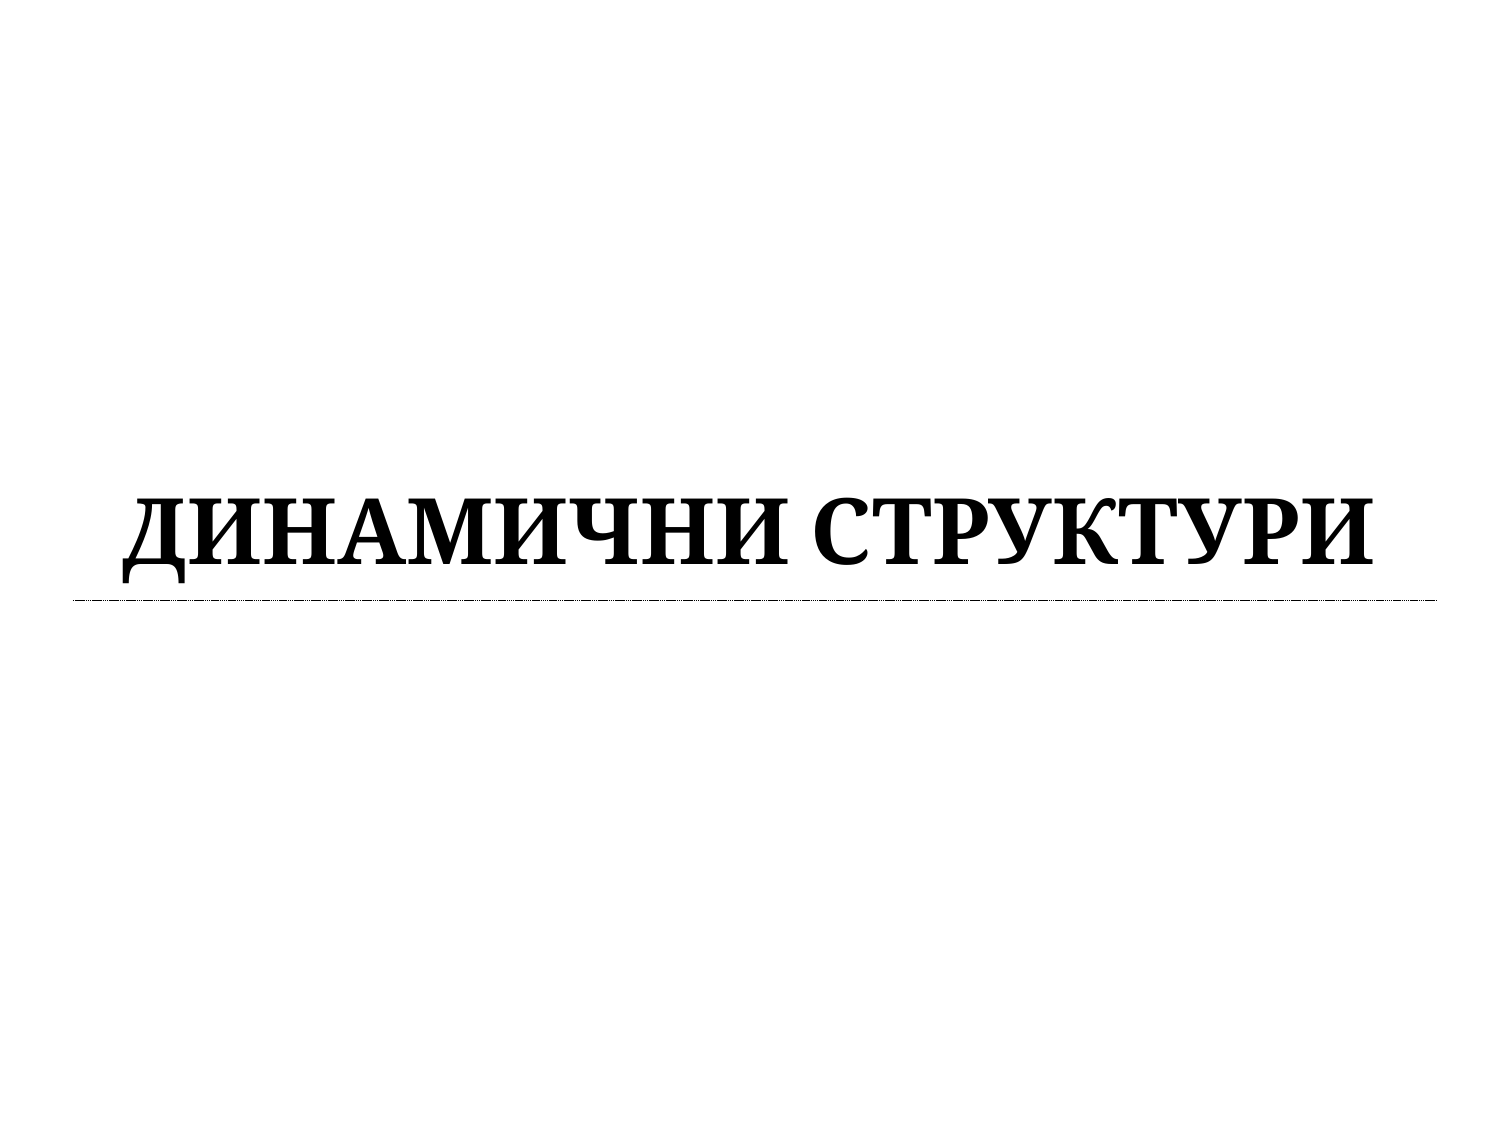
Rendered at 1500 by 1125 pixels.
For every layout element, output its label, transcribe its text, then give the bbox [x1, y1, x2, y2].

title Динамични структури [0, 346, 1500, 594]
